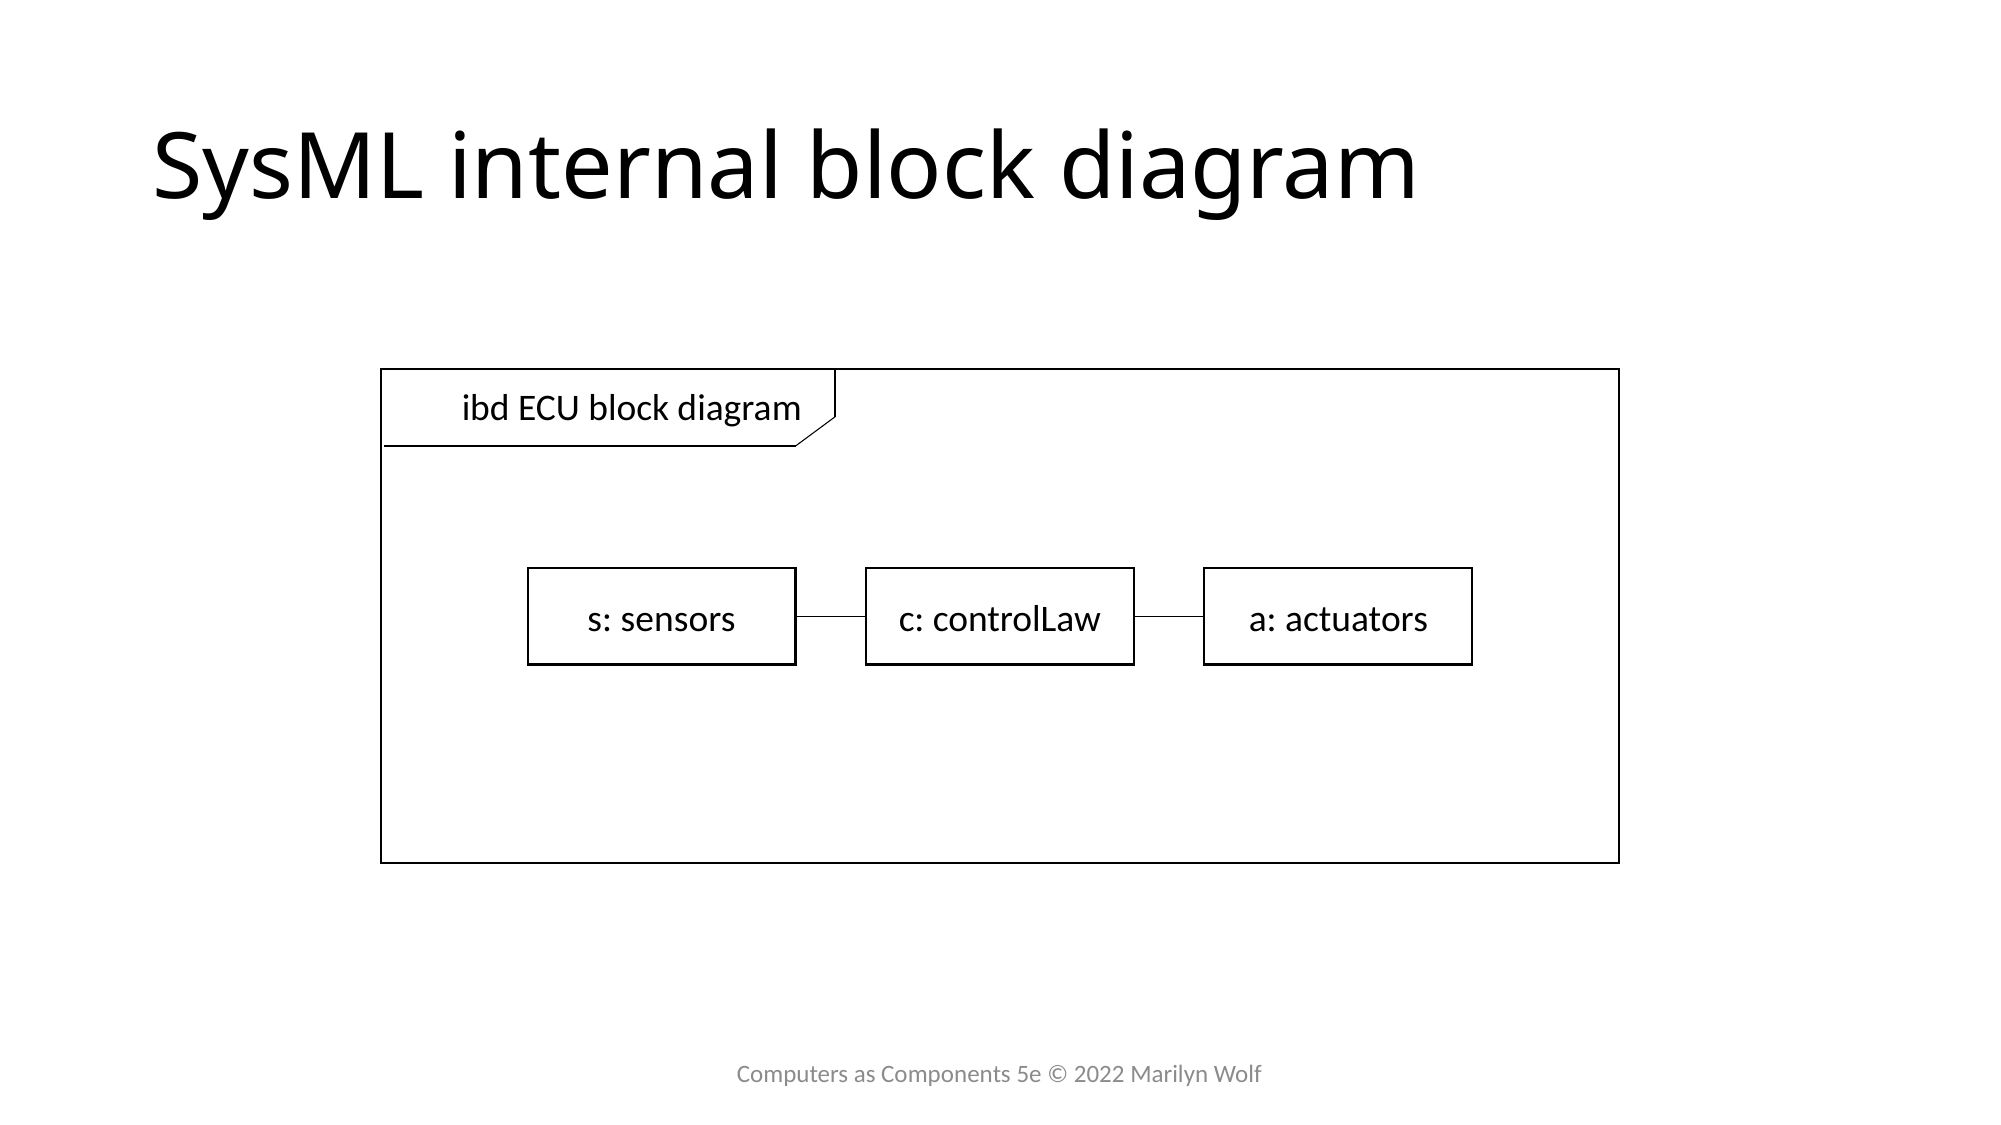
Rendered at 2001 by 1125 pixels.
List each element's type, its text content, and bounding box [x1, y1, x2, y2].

title SysML internal block diagram [137, 59, 1863, 278]
footer Computers as Components 5e © 2022 Marilyn Wolf [662, 1042, 1338, 1103]
text_box [380, 368, 1620, 864]
text_box s: sensors [527, 567, 797, 666]
text_box a: actuators [1203, 567, 1473, 666]
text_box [383, 369, 835, 446]
text_box c: controlLaw [865, 567, 1135, 666]
